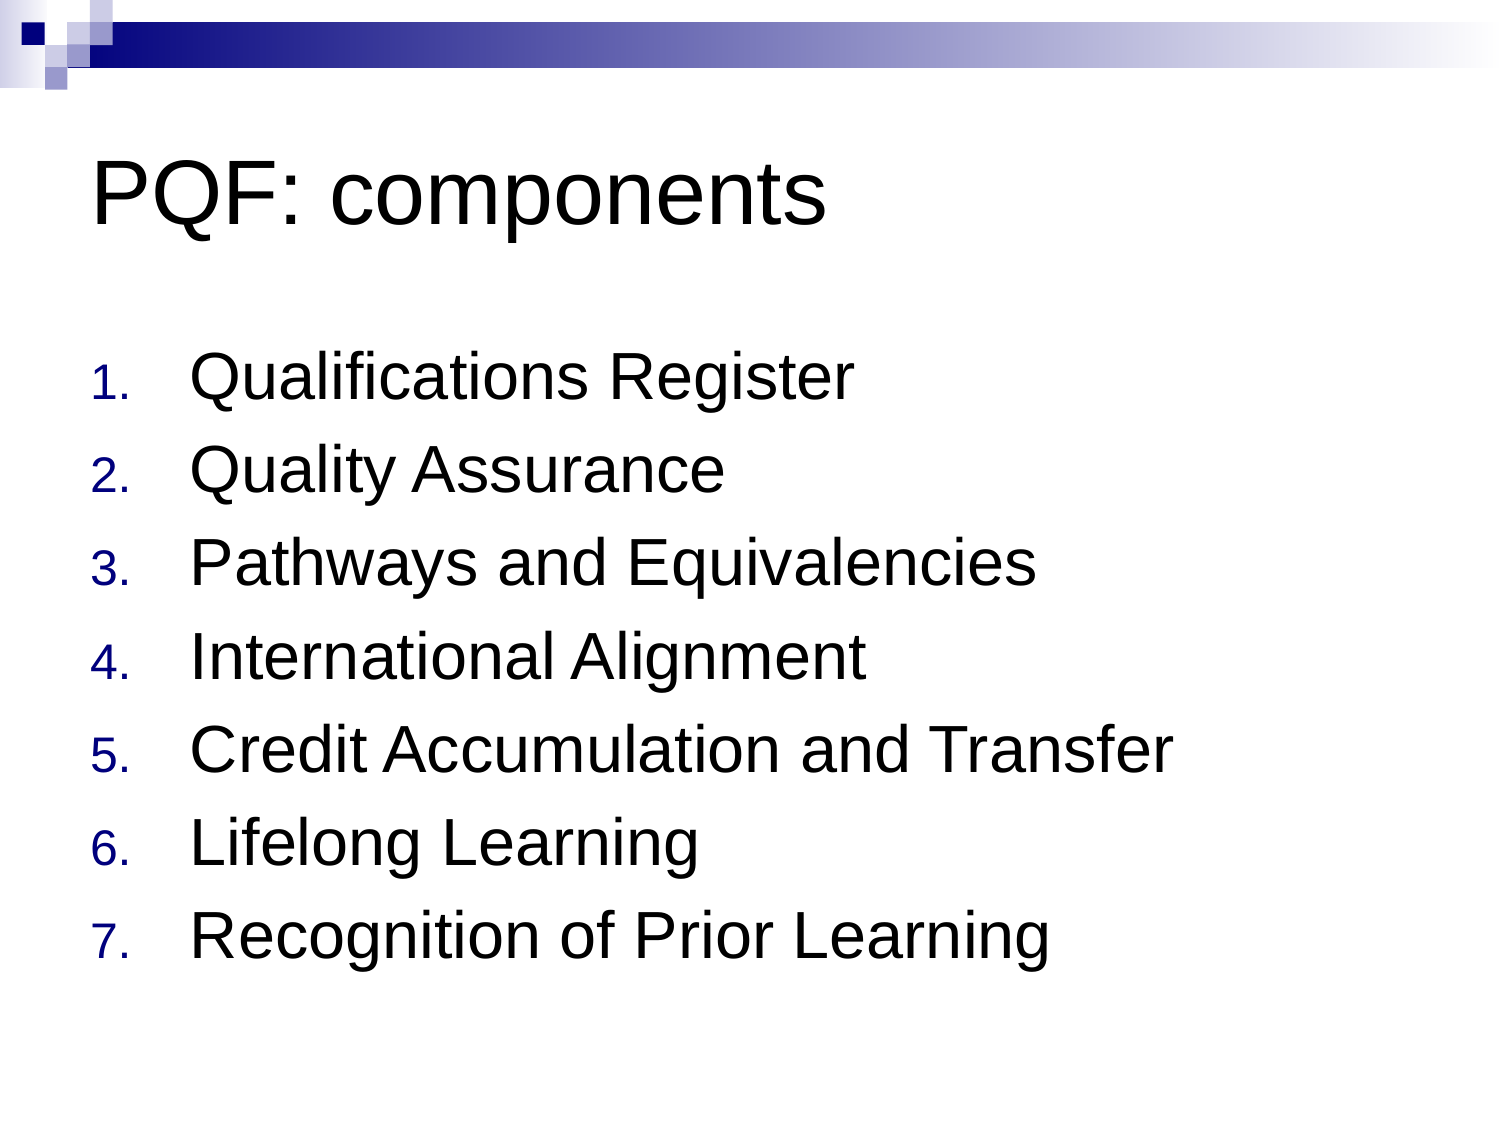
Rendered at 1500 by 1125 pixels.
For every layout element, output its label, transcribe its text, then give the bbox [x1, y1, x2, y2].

list Qualifications Register Quality Assurance Pathways and Equivalencies International Alignment Credit Accumulation and Transfer Lifelong Learning Recognition of Prior Learning [74, 324, 1426, 963]
title PQF: components [74, 74, 1426, 301]
